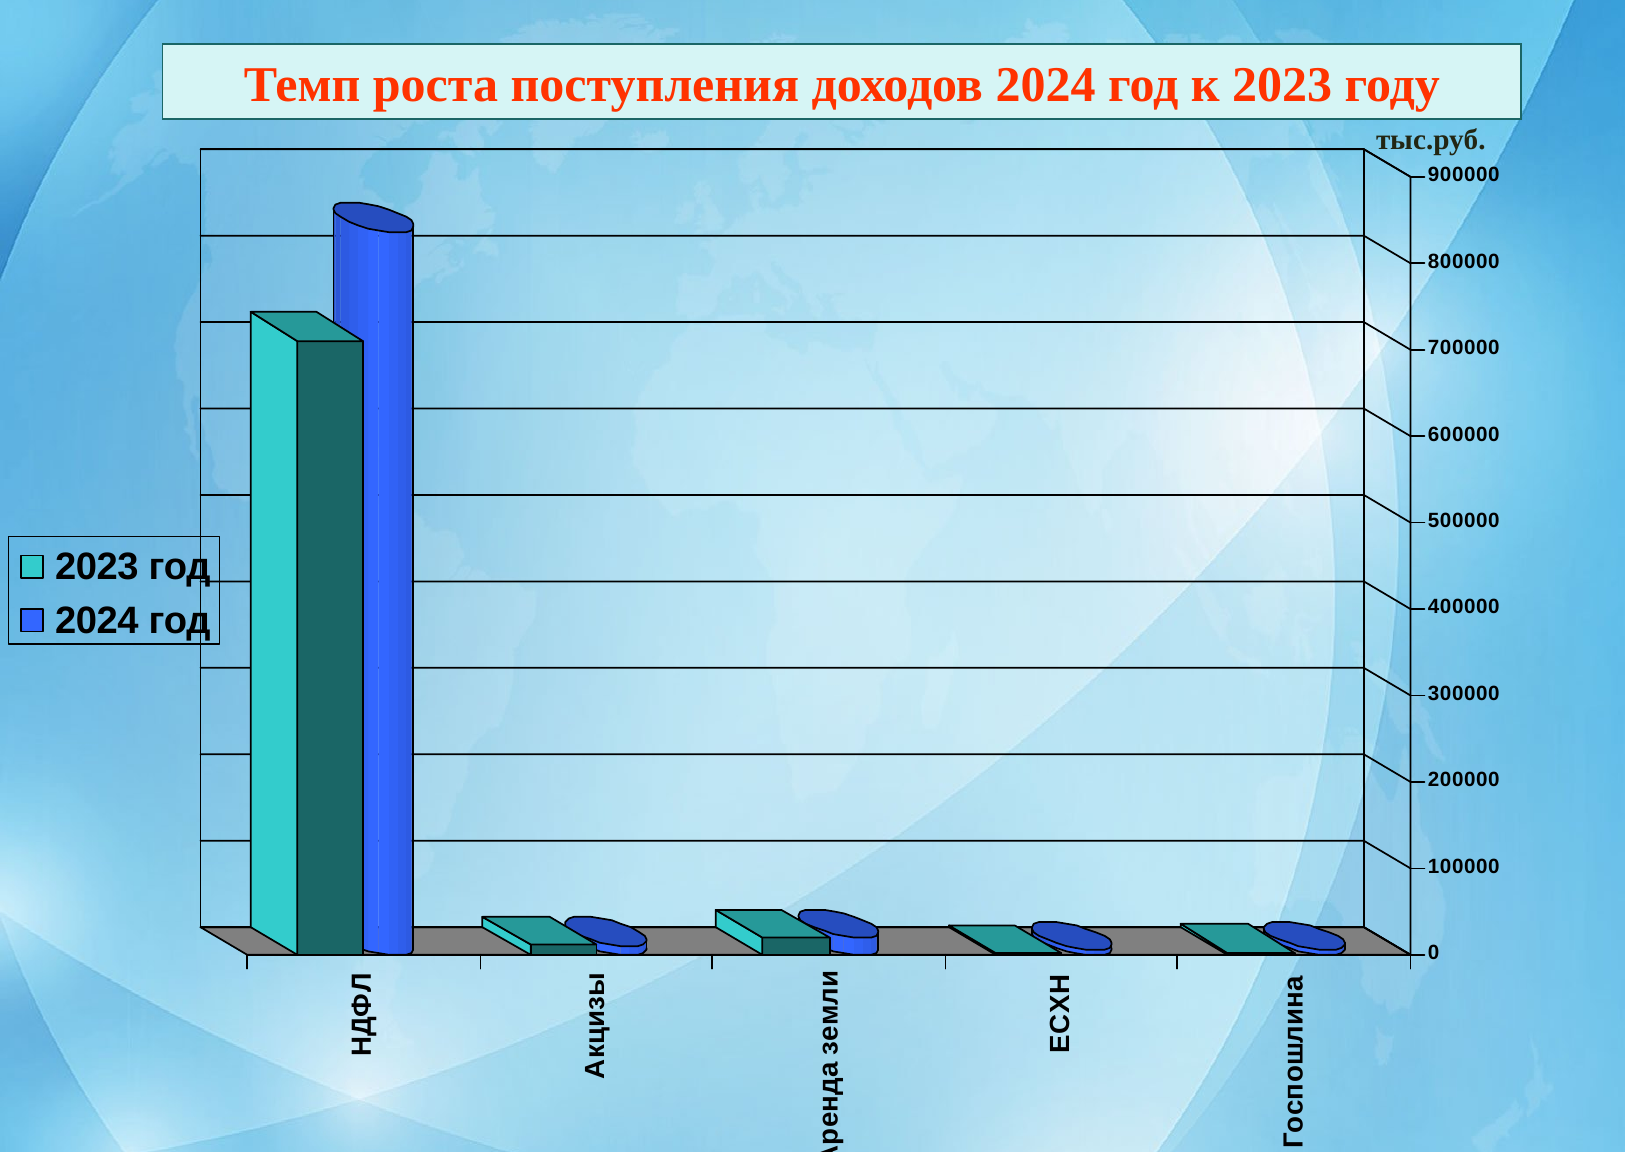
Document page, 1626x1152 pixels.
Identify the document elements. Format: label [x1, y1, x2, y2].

text_box [0, 138, 1625, 1152]
picture [0, 0, 1625, 138]
